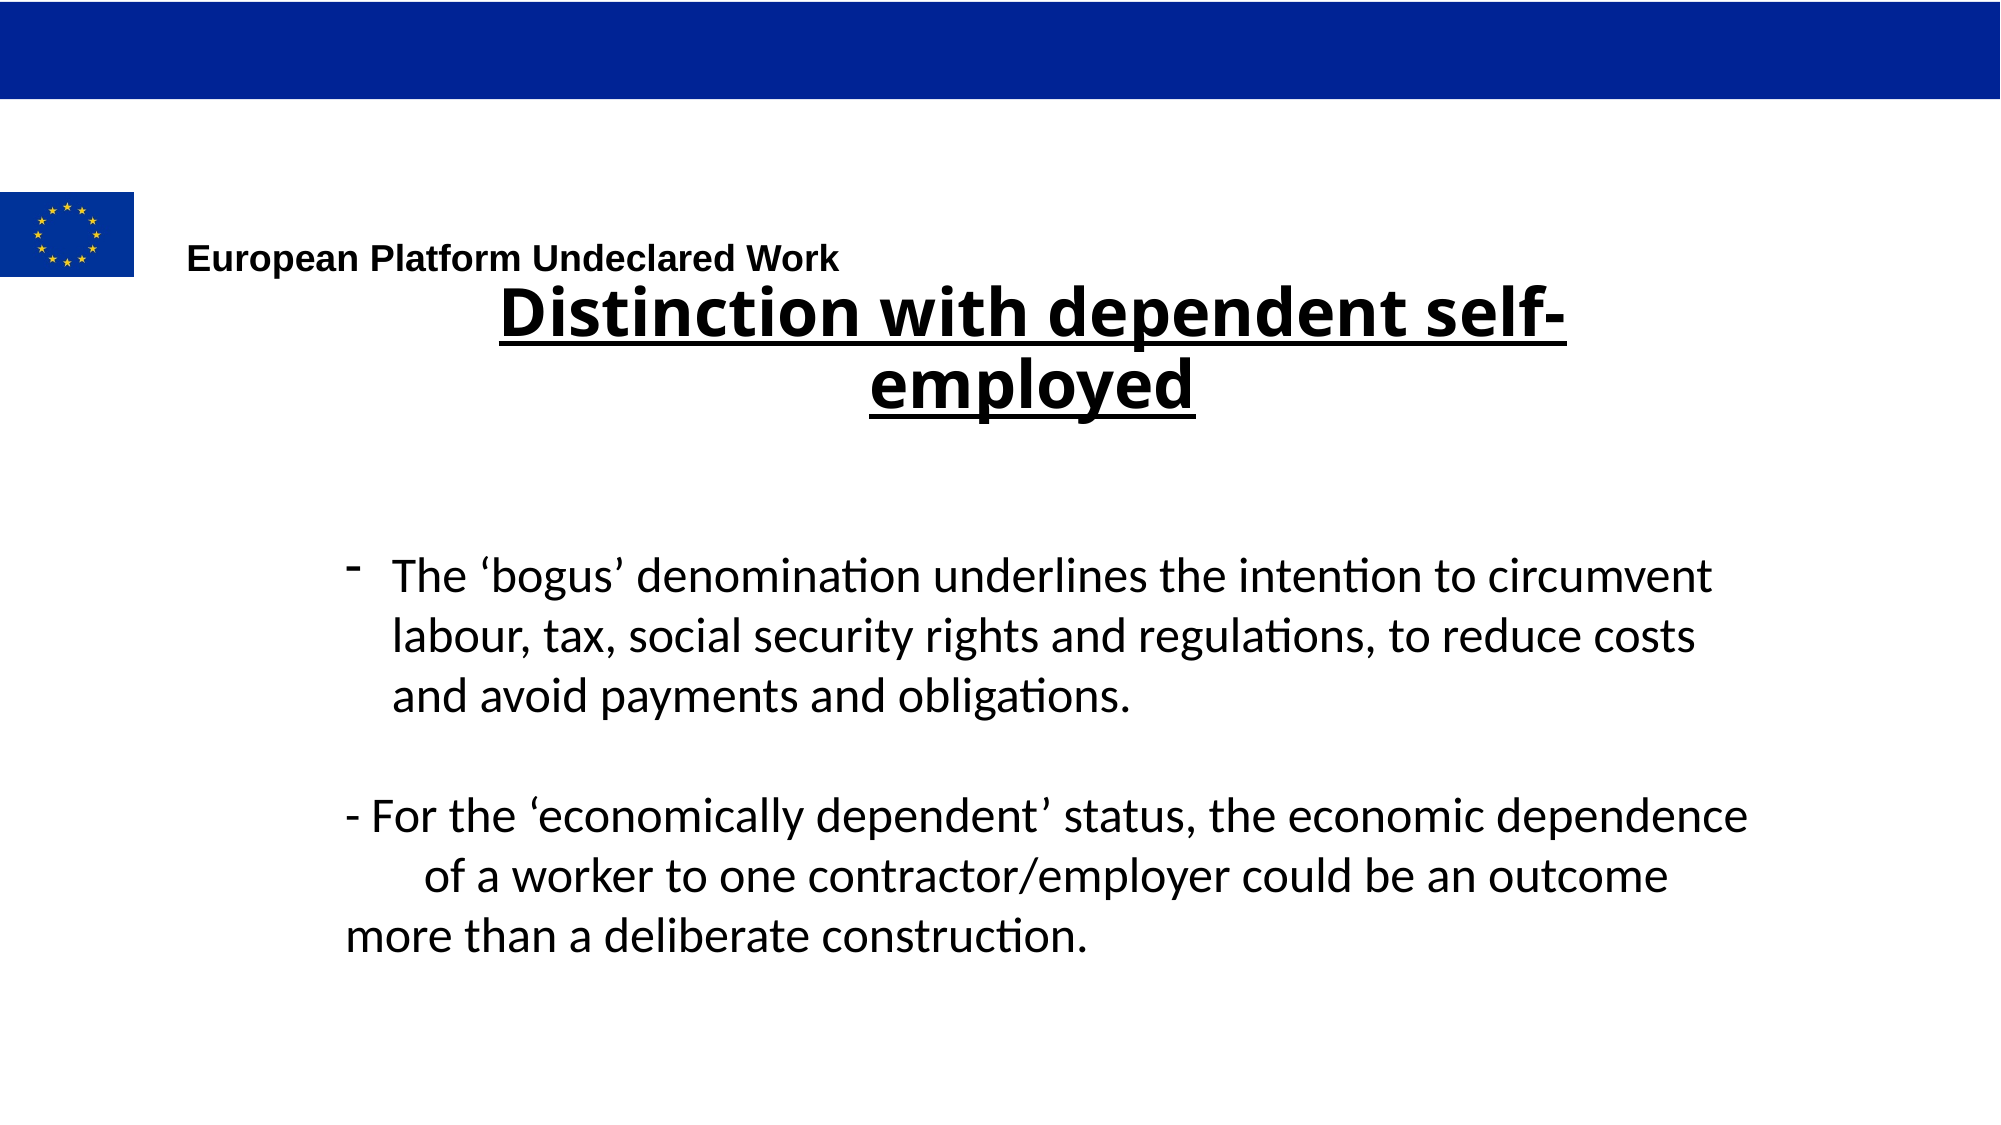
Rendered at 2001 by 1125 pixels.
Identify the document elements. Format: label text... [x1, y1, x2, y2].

text_box European Platform Undeclared Work [3, 136, 856, 332]
text_box The ‘bogus’ denomination underlines the intention to circumvent labour, tax, social security rights and regulations, to reduce costs and avoid payments and obligations. - For the ‘economically dependent’ status, the economic dependence of a worker to one contractor/employer could be an outcome more than a deliberate construction. [330, 534, 1783, 970]
picture [0, 192, 134, 277]
text_box [0, 1, 2000, 100]
title Distinction with dependent self-employed [327, 325, 1738, 511]
